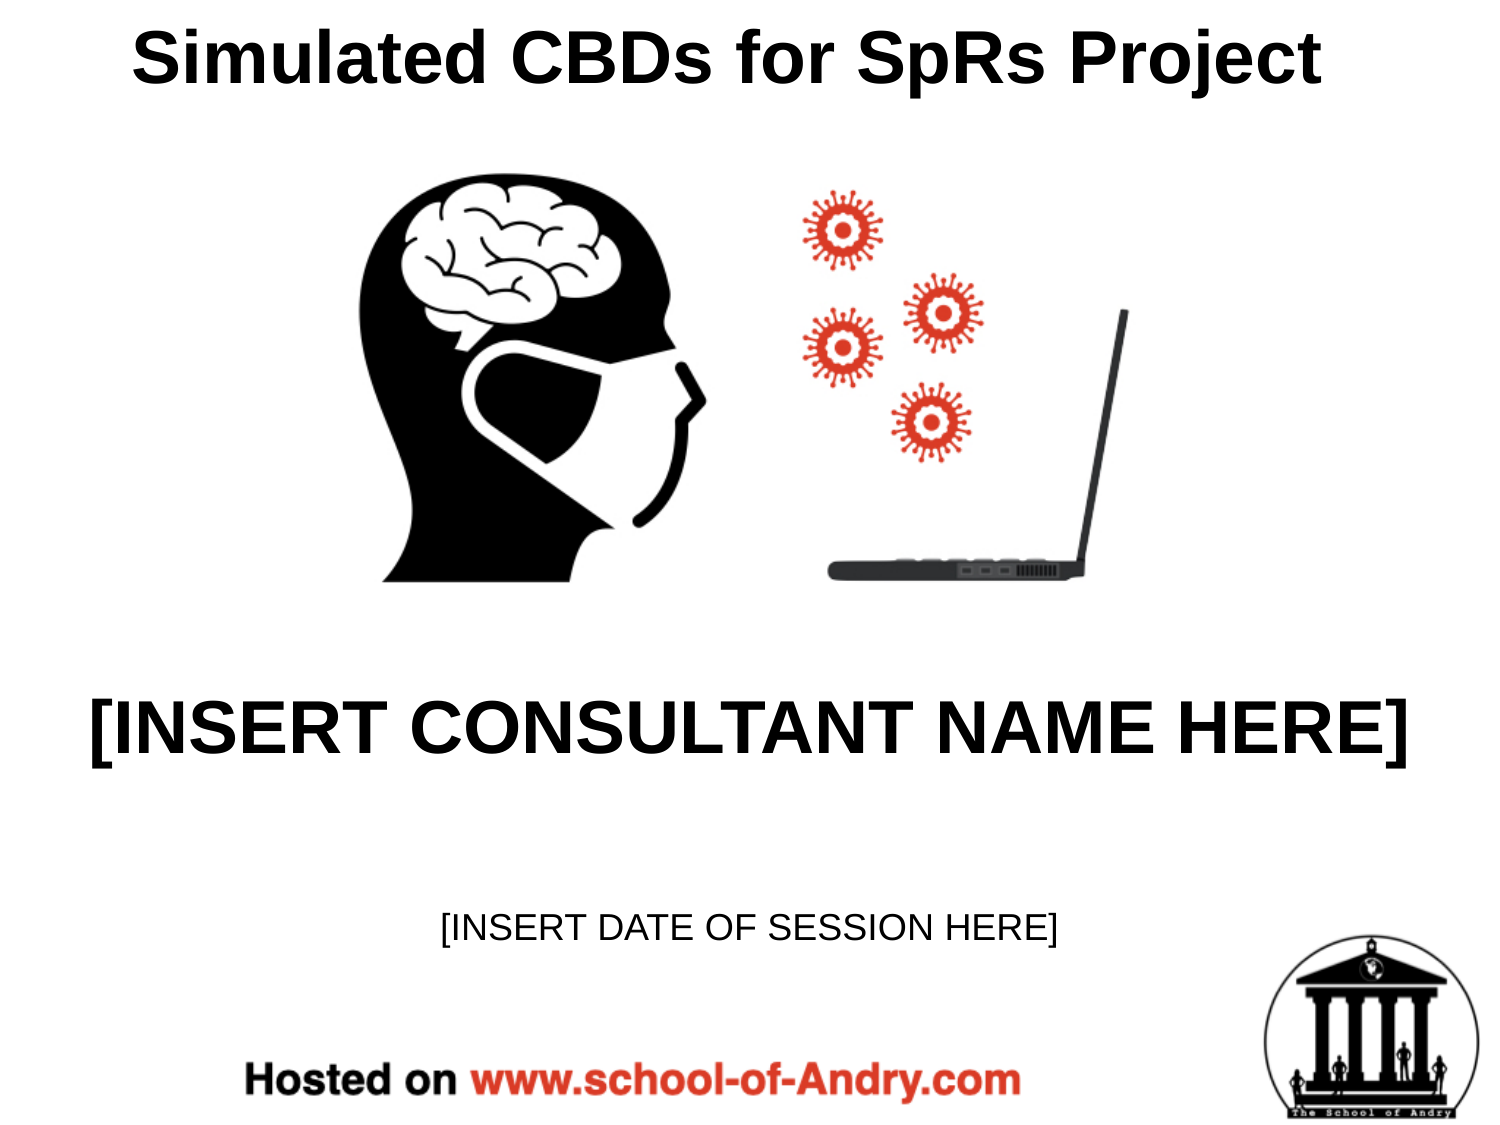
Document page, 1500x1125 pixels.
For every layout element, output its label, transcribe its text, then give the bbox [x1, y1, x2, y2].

picture [0, 917, 1500, 1125]
text_box Simulated CBDs for SpRs Project [116, 1, 1339, 107]
text_box [INSERT CONSULTANT NAME HERE] [INSERT DATE OF SESSION HERE] [73, 670, 1427, 917]
picture [0, 147, 1500, 612]
